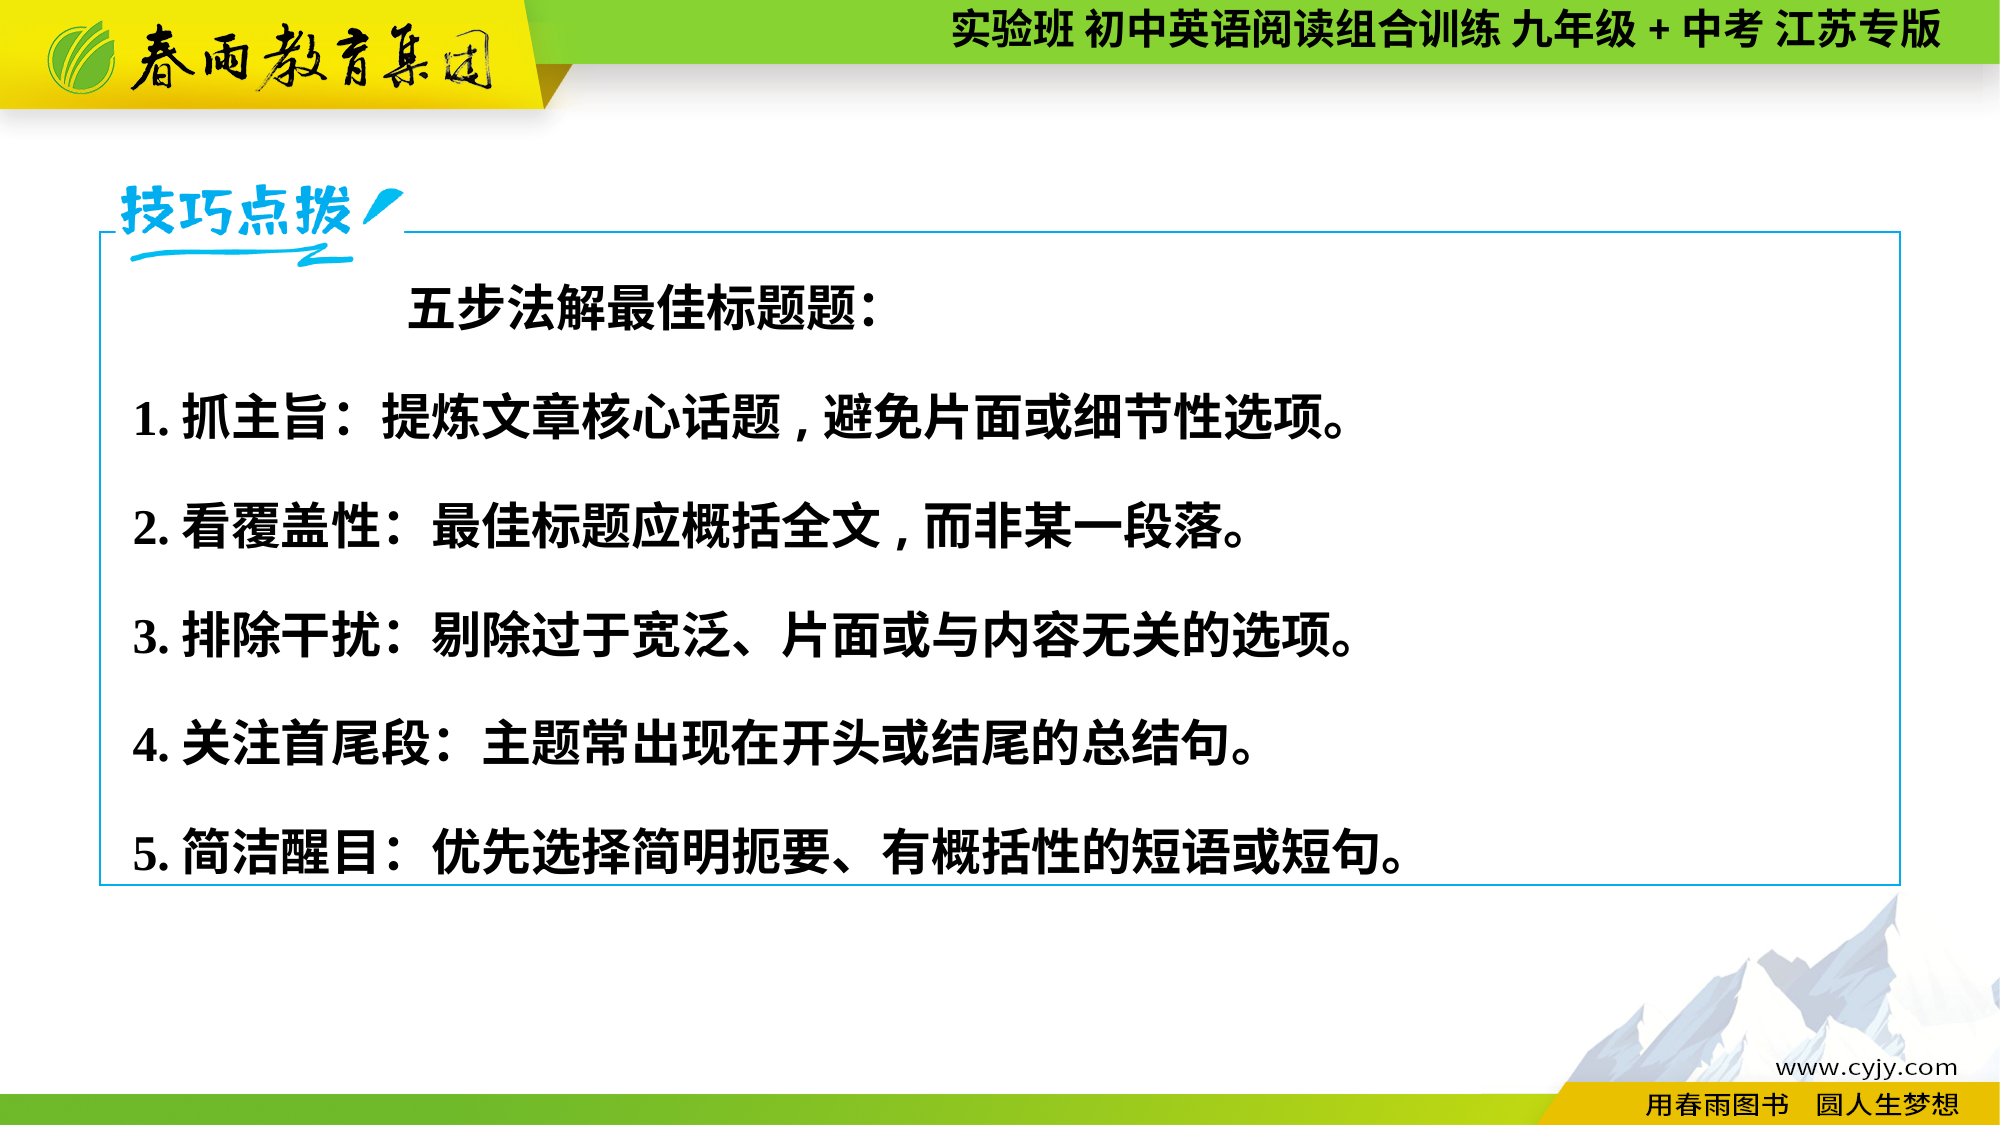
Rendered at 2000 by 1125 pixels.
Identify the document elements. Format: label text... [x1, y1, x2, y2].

table_header 五步法解最佳标题题： 1.抓主旨：提炼文章核心话题,避免片面或细节性选项。 2.看覆盖性：最佳标题应概括全文,而非某一段落。 3.排除干扰：剔除过于宽泛、片面或与内容无关的选项。 4.关注首尾段：主题常出现在开头或结尾的总结句。 5.简洁醒目：优先选择简明扼要、有概括性的短语或短句。 [101, 233, 1899, 884]
picture [0, 0, 2000, 1125]
